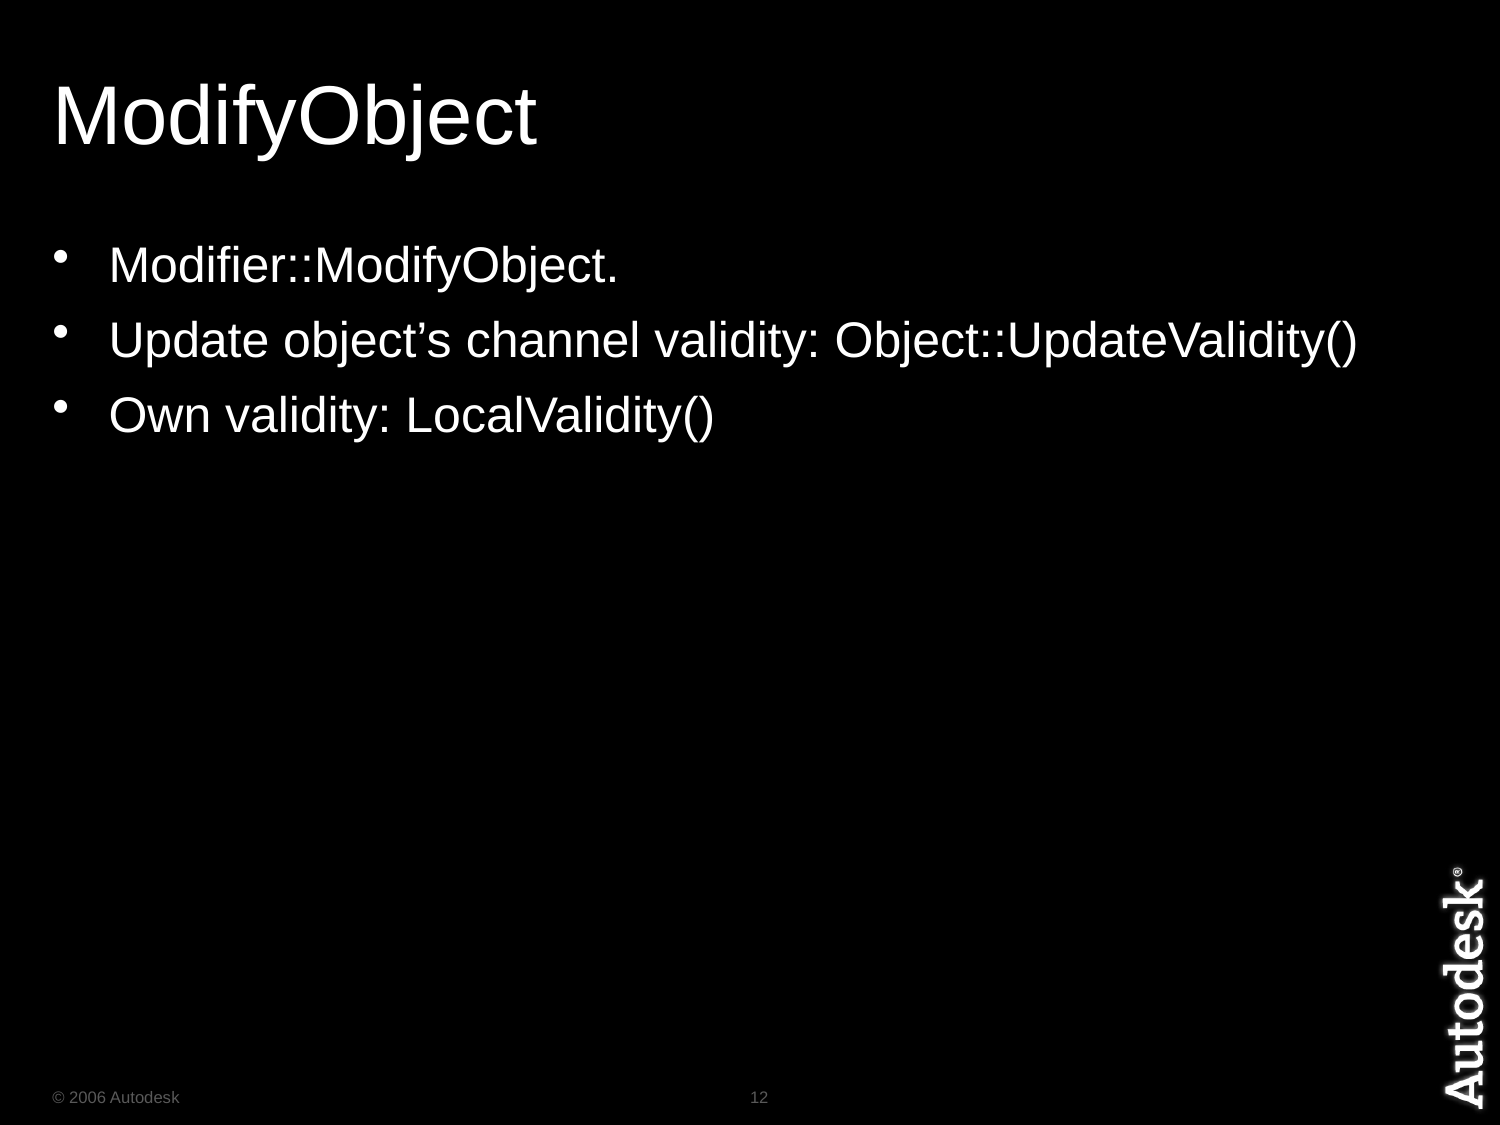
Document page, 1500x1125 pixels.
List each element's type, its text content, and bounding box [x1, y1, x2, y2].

picture [1402, 0, 1500, 1125]
title ModifyObject [52, 22, 1401, 211]
list Modifier::ModifyObject. Update object’s channel validity: Object::UpdateValidity() Own validity: LocalValidity() [52, 231, 1401, 1073]
